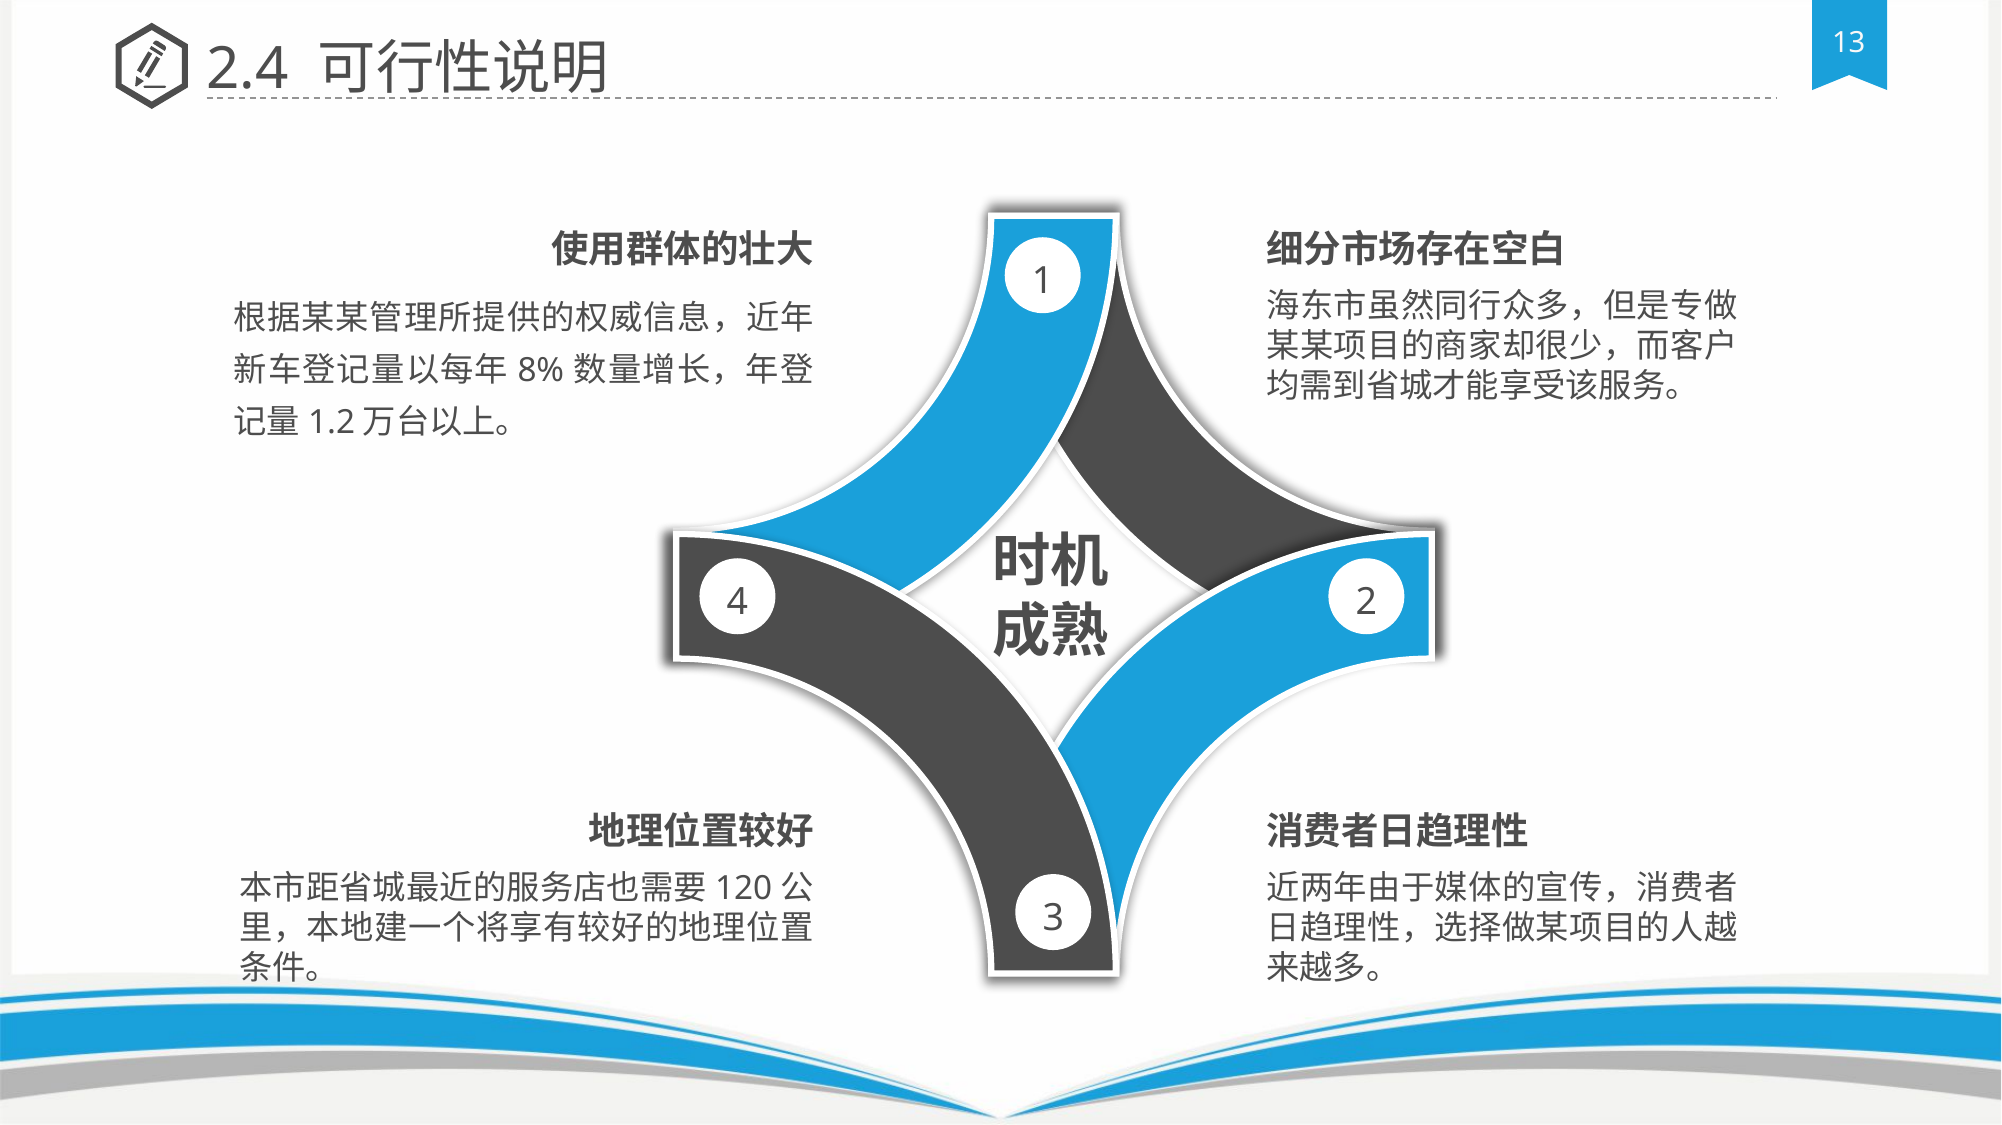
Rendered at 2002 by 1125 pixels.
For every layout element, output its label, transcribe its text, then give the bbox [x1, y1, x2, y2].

text_box 近两年由于媒体的宣传，消费者日趋理性，选择做某项目的人越来越多。 [1251, 858, 1753, 994]
text_box 2.4 可行性说明 [206, 29, 806, 97]
text_box 消费者日趋理性 [1251, 799, 1568, 858]
text_box 海东市虽然同行众多，但是专做某某项目的商家却很少，而客户均需到省城才能享受该服务。 [1251, 277, 1753, 412]
text_box 4 [699, 558, 776, 635]
text_box [115, 22, 188, 109]
text_box [712, 215, 1116, 593]
text_box 细分市场存在空白 [1251, 217, 1596, 277]
text_box 使用群体的壮大 [463, 217, 829, 277]
text_box [1058, 261, 1364, 588]
text_box 2 [1328, 558, 1405, 635]
text_box [676, 533, 1116, 974]
picture [0, 0, 2002, 1125]
text_box 1 [1004, 237, 1081, 314]
text_box 本市距省城最近的服务店也需要120公里，本地建一个将享有较好的地理位置条件。 [224, 858, 829, 994]
text_box 3 [1015, 874, 1092, 951]
text_box 时机成熟 [959, 516, 1142, 671]
text_box 根据某某管理所提供的权威信息，近年新车登记量以每年8%数量增长，年登记量1.2万台以上。 [218, 277, 829, 448]
text_box 地理位置较好 [421, 799, 829, 858]
text_box [1056, 533, 1432, 931]
